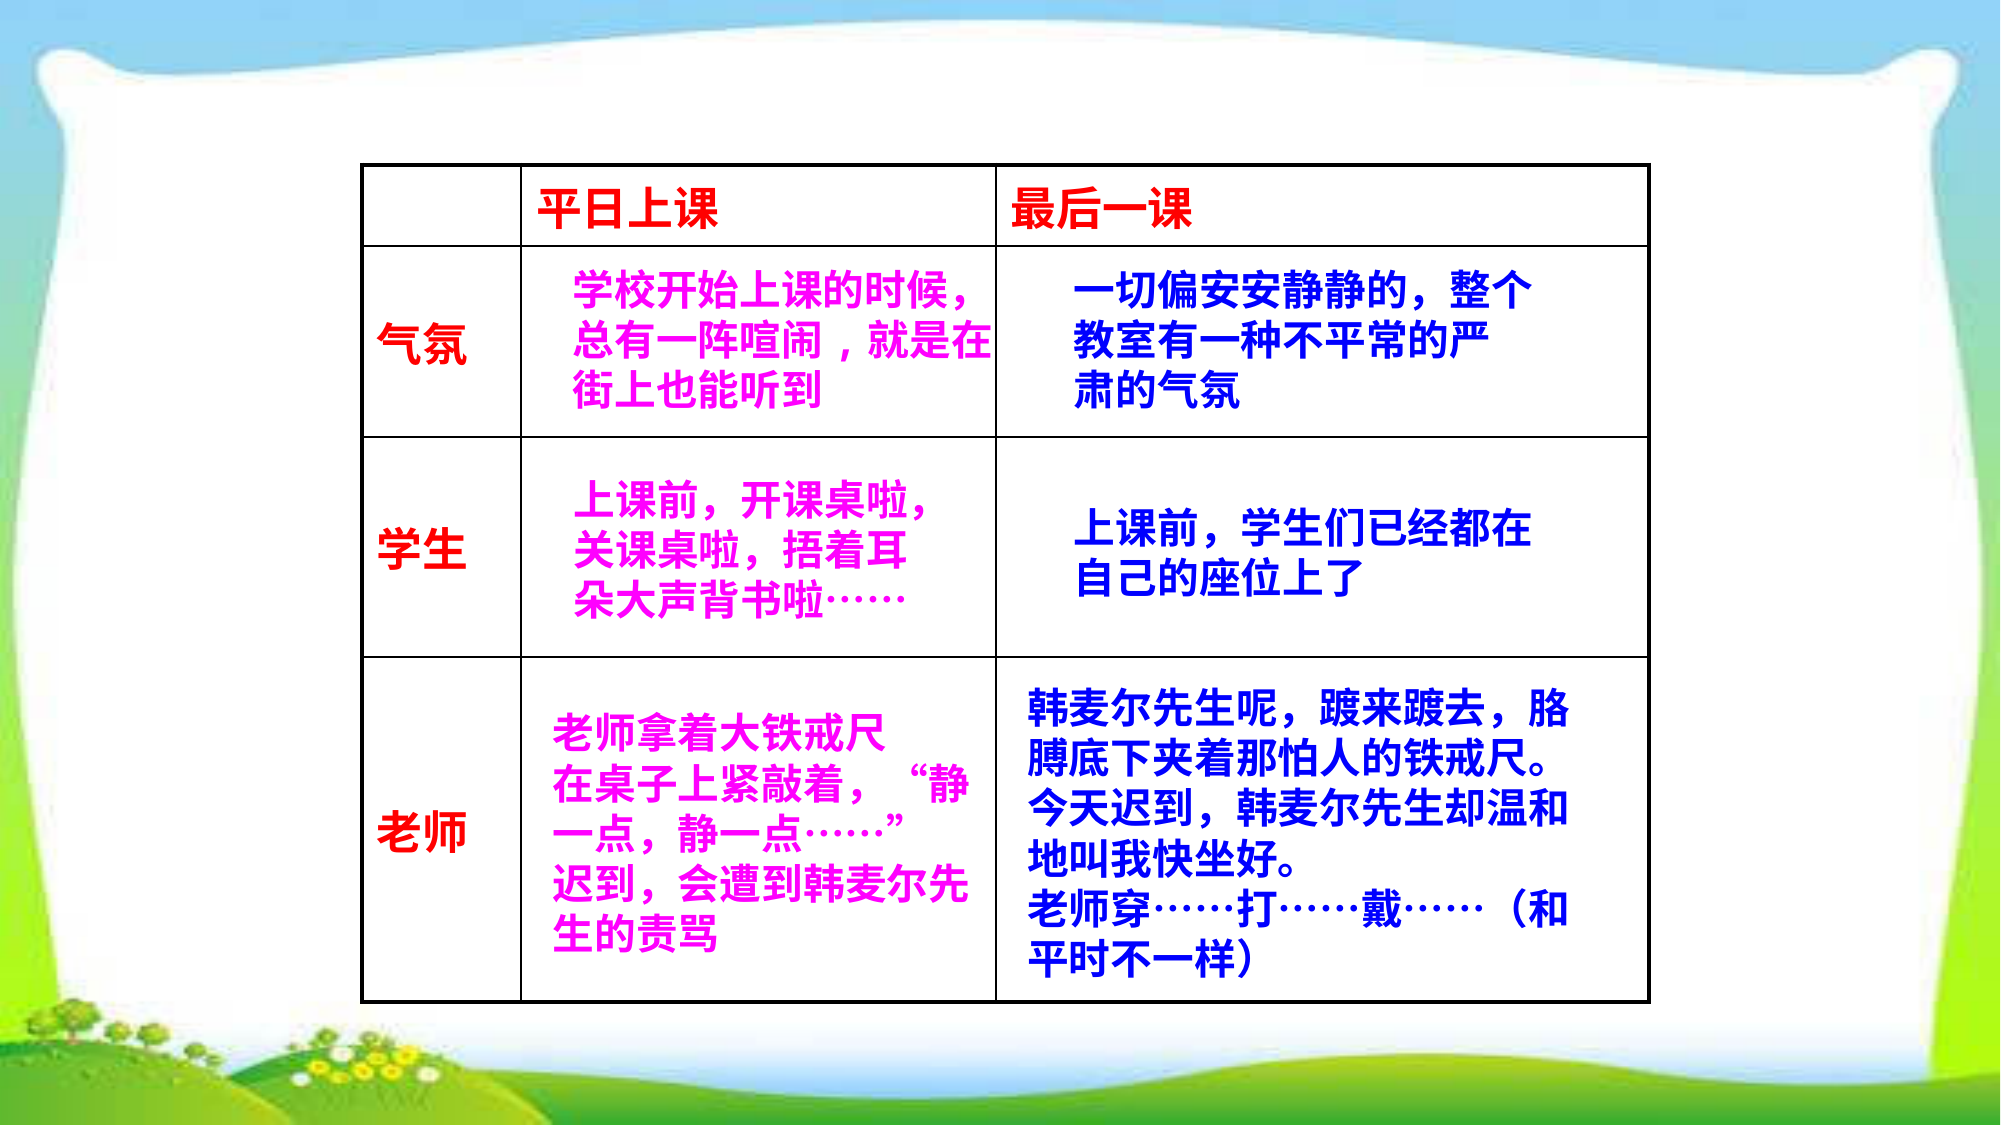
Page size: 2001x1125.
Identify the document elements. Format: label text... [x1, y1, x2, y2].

table_cell 老师 [364, 658, 520, 1000]
table_header 平日上课 [522, 167, 995, 245]
text_box 韩麦尔先生呢，踱来踱去，胳膊底下夹着那怕人的铁戒尺。 今天迟到，韩麦尔先生却温和地叫我快坐好。 老师穿……打……戴……（和平时不一样） [1012, 674, 1613, 990]
text_box 学校开始上课的时候， 总有一阵喧闹,就是在 街上也能听到 [557, 256, 1008, 422]
table_cell [522, 438, 995, 656]
text_box 一切偏安安静静的，整个 教室有一种不平常的严 肃的气氛 [1059, 256, 1549, 422]
table_cell [997, 438, 1647, 656]
table_cell [997, 658, 1647, 1000]
picture [0, 0, 2001, 1125]
text_box 老师拿着大铁戒尺 在桌子上紧敲着，“静 一点，静一点……” 迟到，会遭到韩麦尔先生的责骂 [537, 699, 991, 965]
table_header [364, 167, 520, 245]
table_cell 气氛 [364, 247, 520, 436]
table_cell [997, 247, 1647, 436]
text_box 上课前，学生们已经都在 自己的座位上了 [1059, 494, 1549, 610]
text_box 上课前，开课桌啦， 关课桌啦，捂着耳 朵大声背书啦…… [559, 466, 965, 631]
table_cell 学生 [364, 438, 520, 656]
table_cell [522, 247, 995, 436]
table_cell [522, 658, 995, 1000]
table_header 最后一课 [997, 167, 1647, 245]
